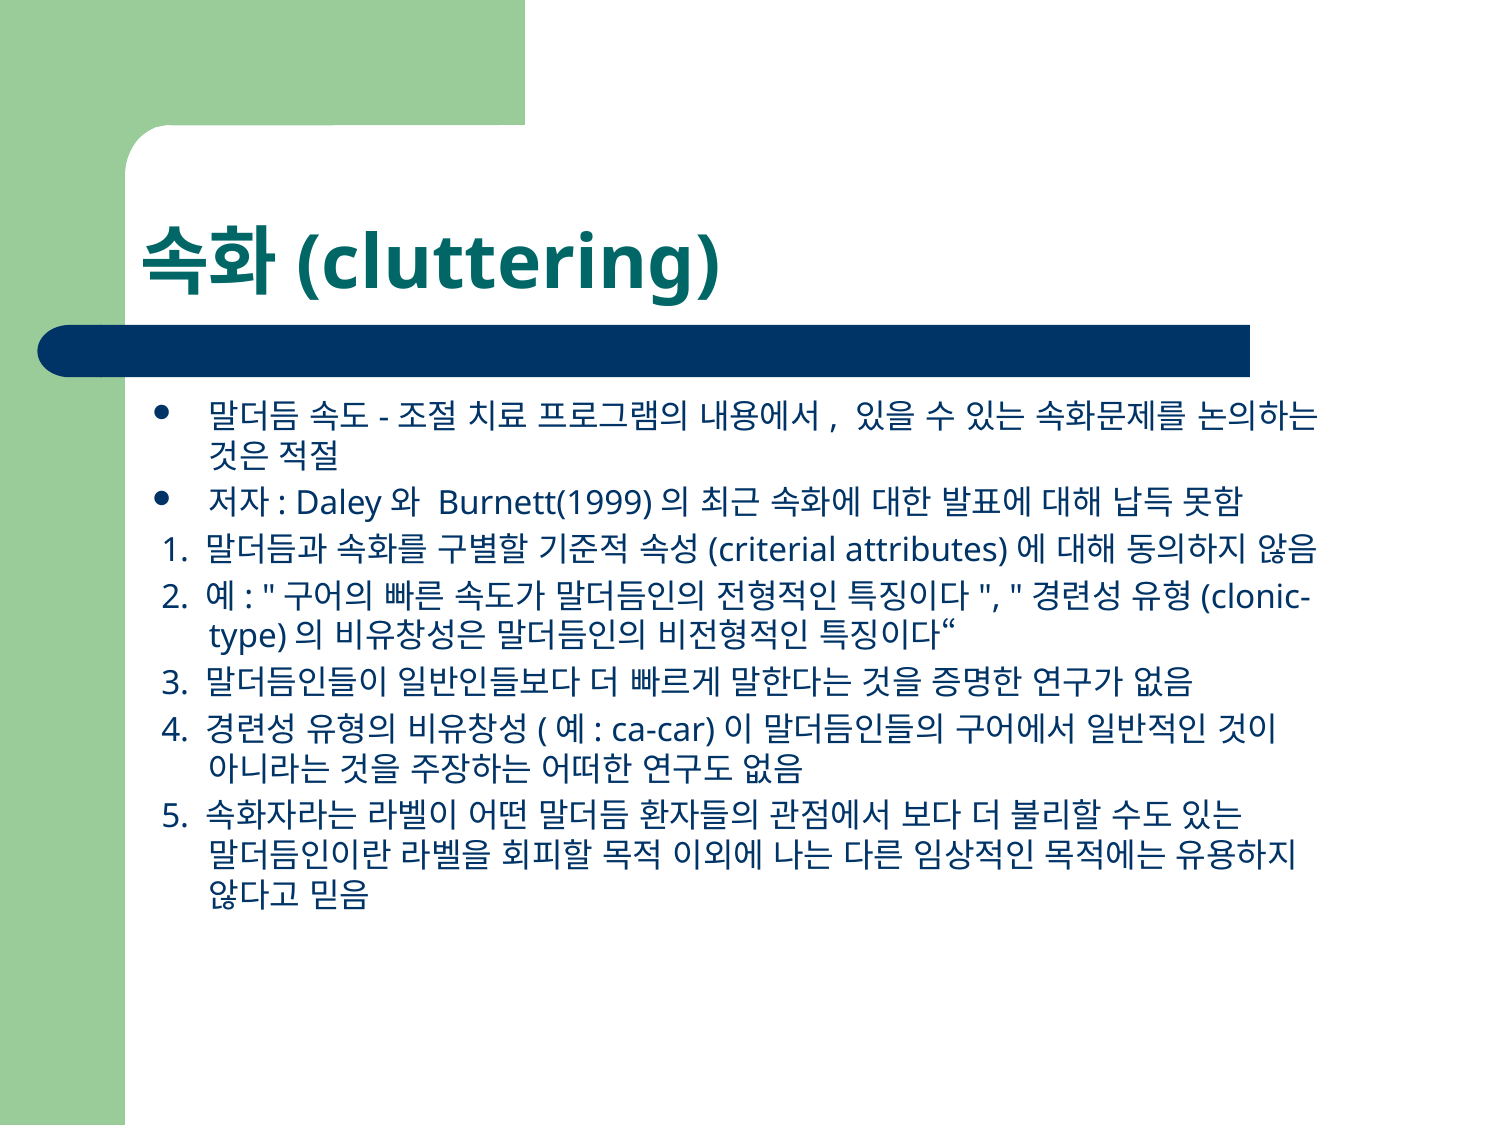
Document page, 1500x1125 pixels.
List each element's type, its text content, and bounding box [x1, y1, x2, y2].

title 속화(cluttering) [124, 124, 1426, 313]
list 말더듬 속도-조절 치료 프로그램의 내용에서, 있을 수 있는 속화문제를 논의하는 것은 적절 저자: Daley와 Burnett(1999)의 최근 속화에 대한 발표에 대해 납득 못함 1. 말더듬과 속화를 구별할 기준적 속성(criterial attributes)에 대해 동의하지 않음 2. 예: "구어의 빠른 속도가 말더듬인의 전형적인 특징이다", "경련성 유형(clonic-type)의 비유창성은 말더듬인의 비전형적인 특징이다“ 3. 말더듬인들이 일반인들보다 더 빠르게 말한다는 것을 증명한 연구가 없음 4. 경련성 유형의 비유창성(예: ca-car)이 말더듬인들의 구어에서 일반적인 것이 아니라는 것을 주장하는 어떠한 연구도 없음 5. 속화자라는 라벨이 어떤 말더듬 환자들의 관점에서 보다 더 불리할 수도 있는 말더듬인이란 라벨을 회피할 목적 이외에 나는 다른 임상적인 목적에는 유용하지 않다고 믿음 [137, 387, 1400, 999]
